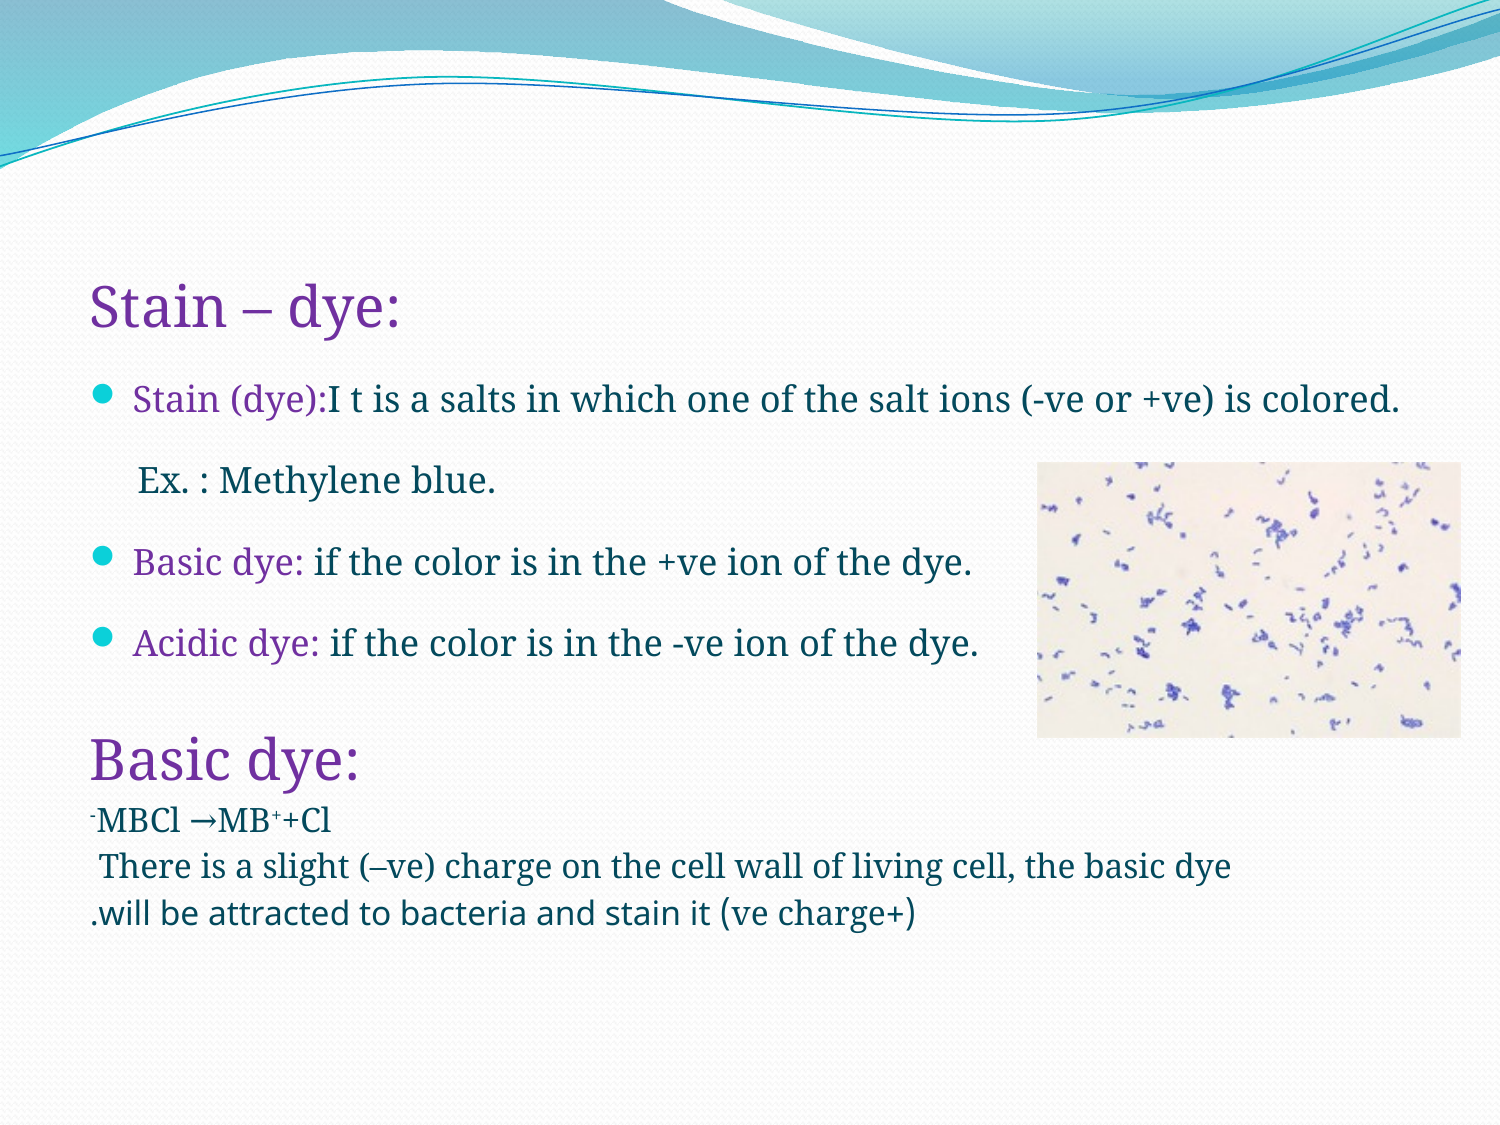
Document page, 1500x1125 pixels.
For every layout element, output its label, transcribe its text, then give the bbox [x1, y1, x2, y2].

list Stain – dye: Stain (dye):I t is a salts in which one of the salt ions (-ve or +ve) is colored. Ex. : Methylene blue. Basic dye: if the color is in the +ve ion of the dye. Acidic dye: if the color is in the -ve ion of the dye. Basic dye: MBCl →MB++Cl- There is a slight (–ve) charge on the cell wall of living cell, the basic dye (+ve charge) will be attracted to bacteria and stain it. [75, 262, 1425, 975]
picture [1037, 462, 1461, 738]
title [75, 115, 1425, 238]
